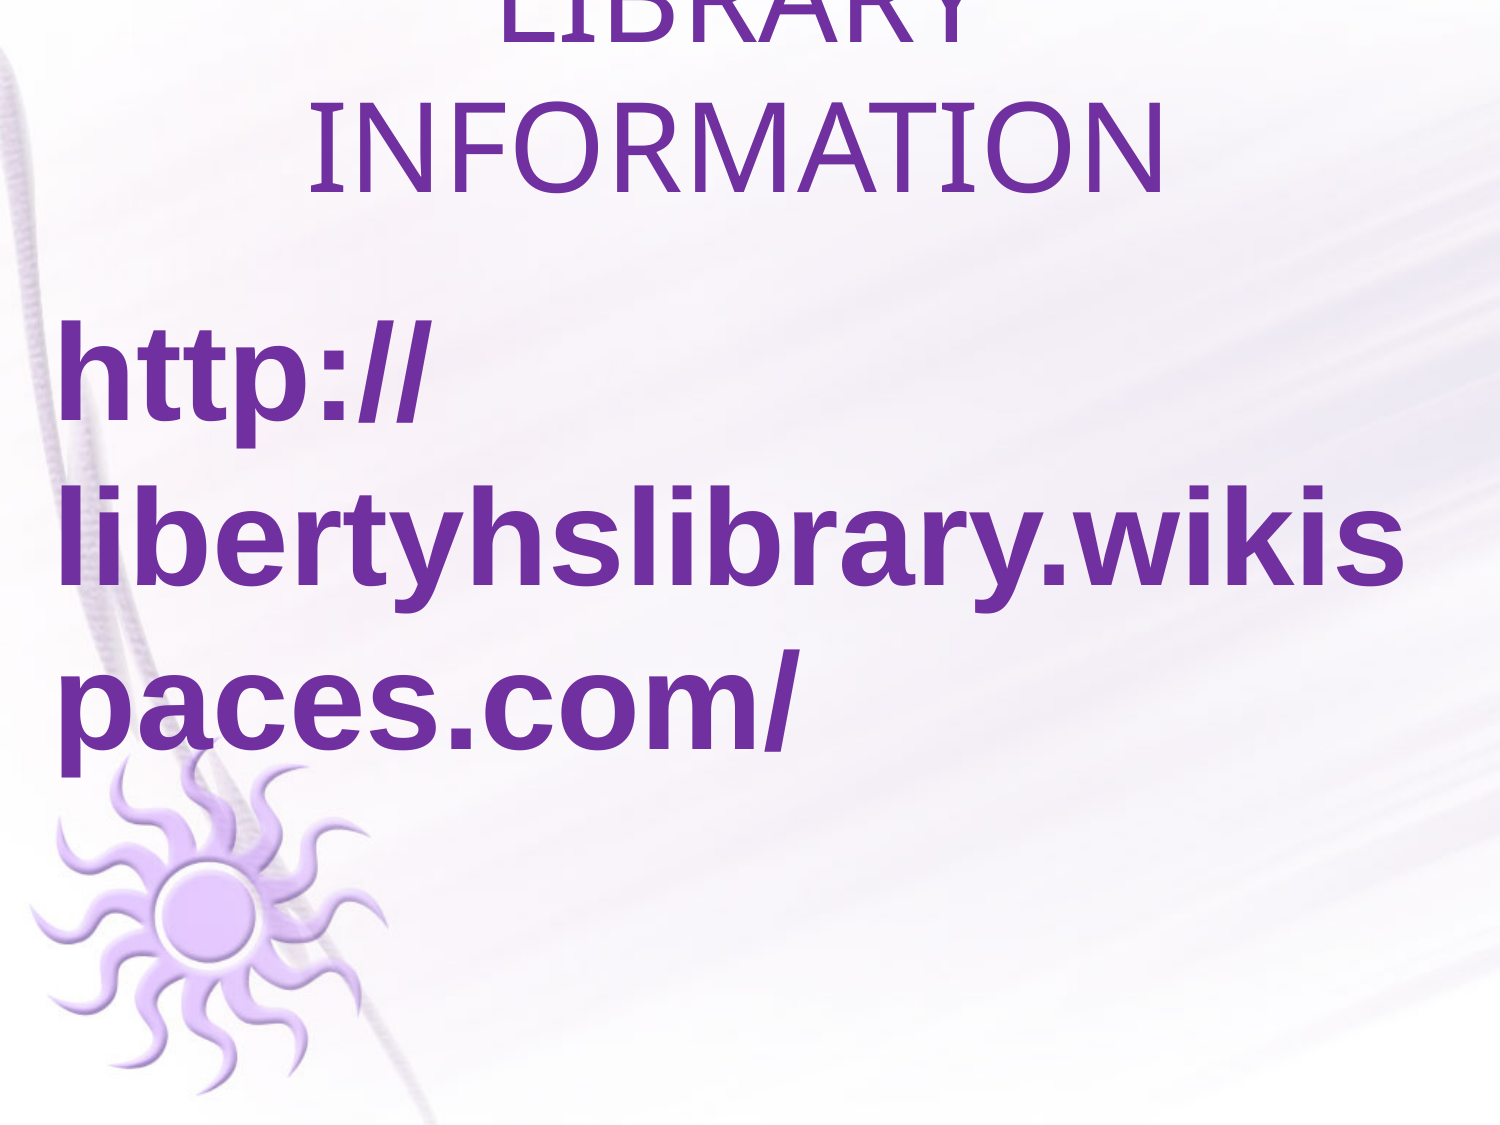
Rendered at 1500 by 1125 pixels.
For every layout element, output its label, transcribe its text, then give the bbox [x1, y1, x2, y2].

picture [0, 0, 1500, 1125]
list http://libertyhslibrary.wikispaces.com/ [37, 275, 1480, 688]
title LIBRARY INFORMATION [75, 37, 1405, 225]
